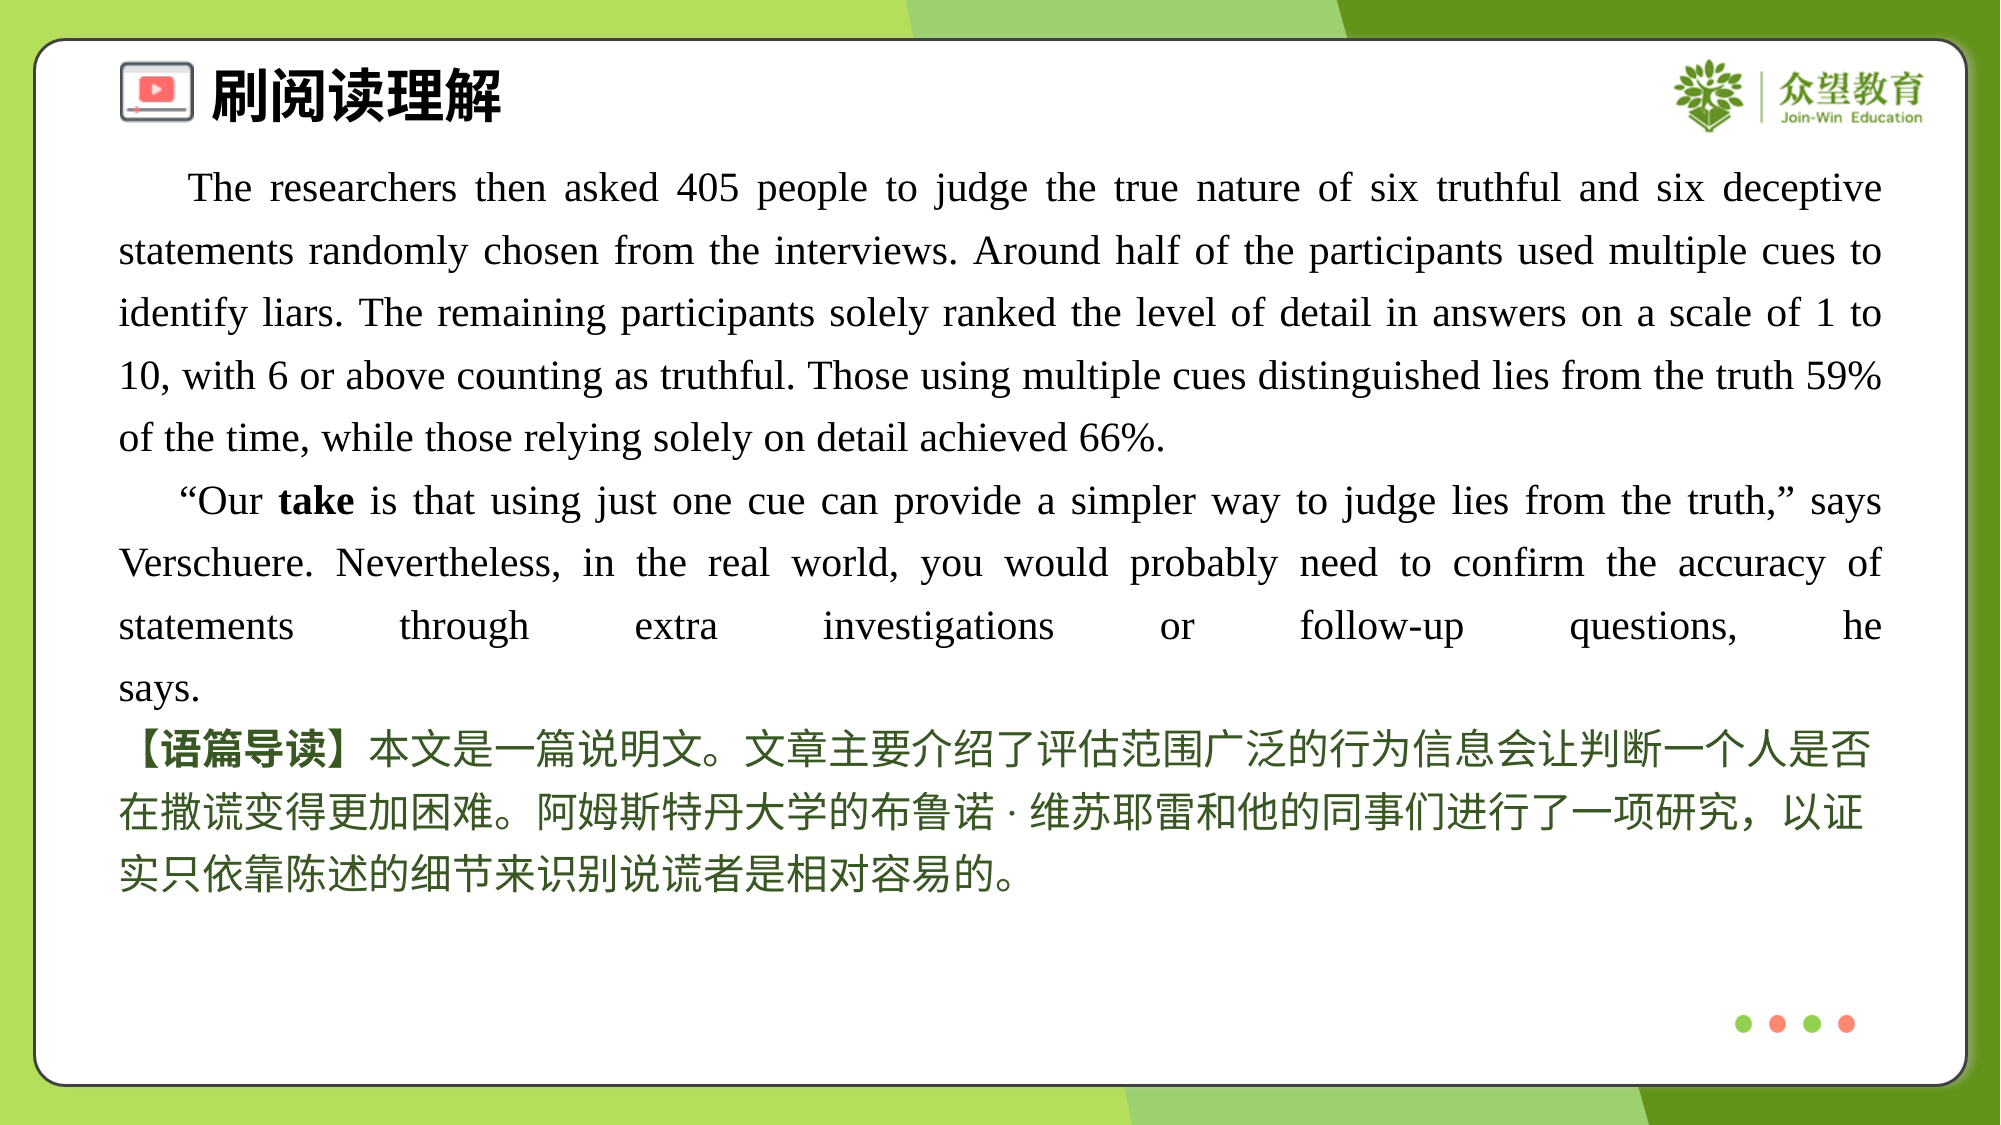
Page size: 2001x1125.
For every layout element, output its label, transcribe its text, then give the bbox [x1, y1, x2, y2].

text_box 【语篇导读】本文是一篇说明文。文章主要介绍了评估范围广泛的行为信息会让判断一个人是否在撒谎变得更加困难。阿姆斯特丹大学的布鲁诺·维苏耶雷和他的同事们进行了一项研究，以证实只依靠陈述的细节来识别说谎者是相对容易的。 [118, 710, 1883, 894]
text_box The researchers then asked 405 people to judge the true nature of six truthful and six deceptive statements randomly chosen from the interviews. Around half of the participants used multiple cues to identify liars. The remaining participants solely ranked the level of detail in answers on a scale of 1 to 10, with 6 or above counting as truthful. Those using multiple cues distinguished lies from the truth 59% of the time, while those relying solely on detail achieved 66%. “Our take is that using just one cue can provide a simpler way to judge lies from the truth,” says Verschuere. Nevertheless, in the real world, you would probably need to confirm the accuracy of statements through extra investigations or follow-up questions, he says.#1.5 [118, 147, 1883, 704]
picture [0, 0, 2000, 1125]
